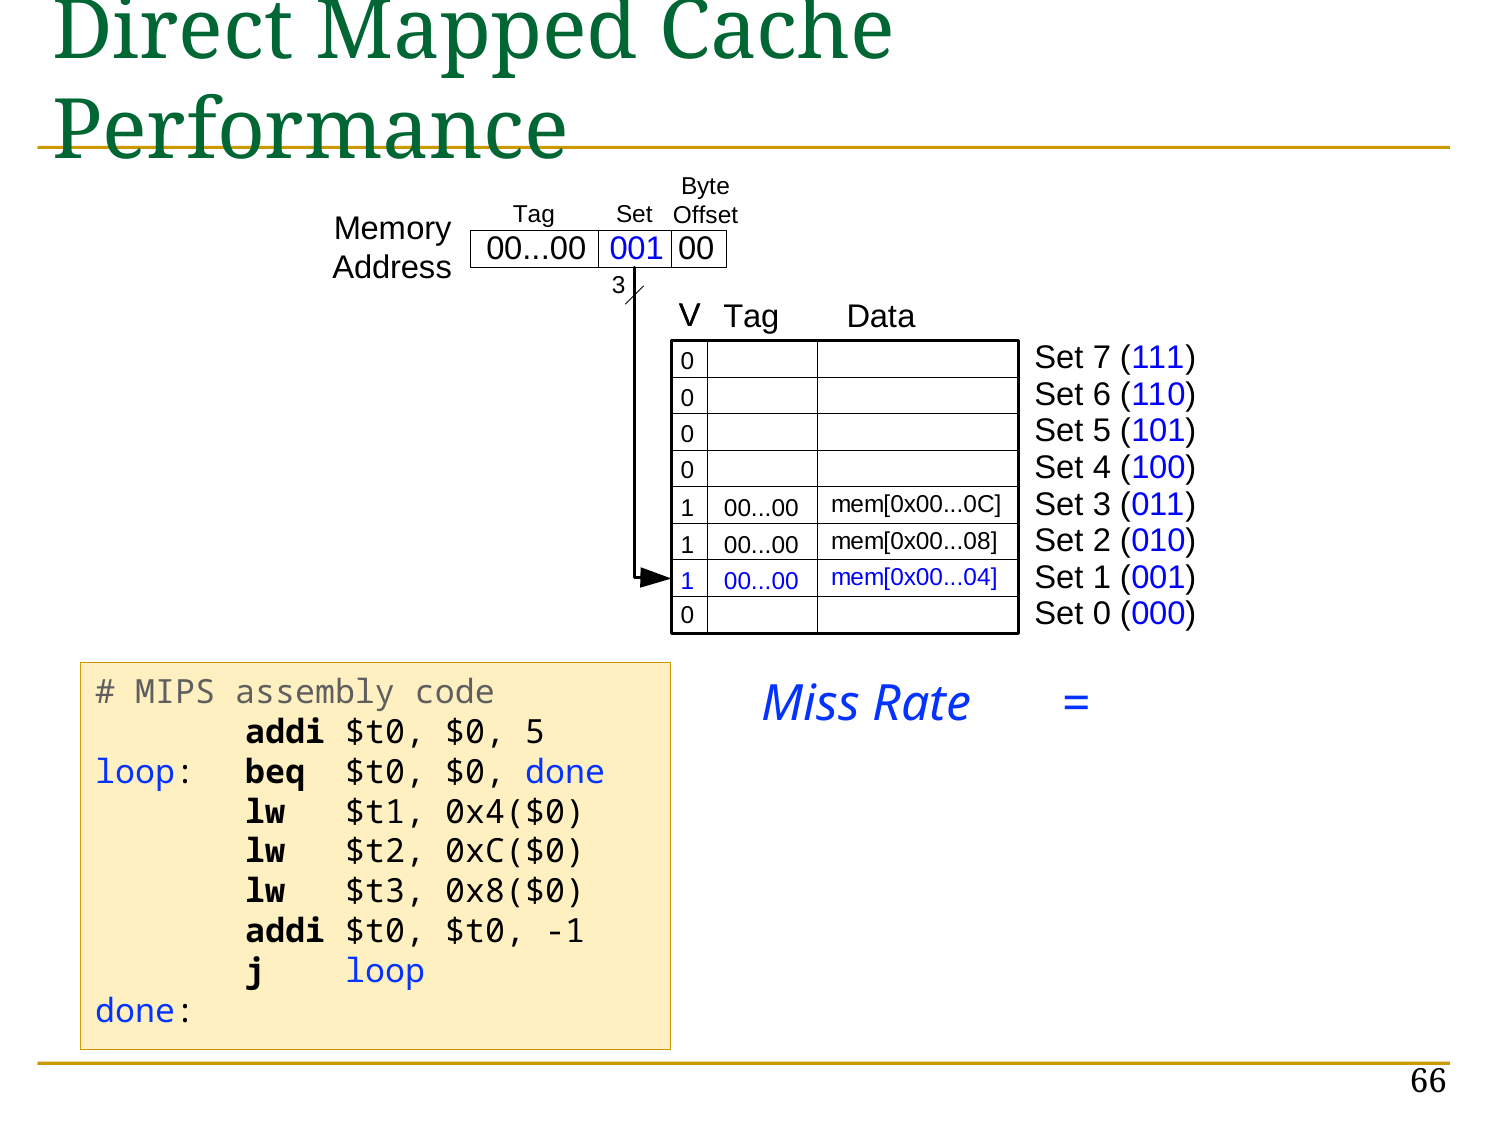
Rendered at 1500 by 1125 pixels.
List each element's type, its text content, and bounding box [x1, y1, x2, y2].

title Direct Mapped Cache Performance [37, 0, 1385, 150]
list Miss Rate = [746, 662, 1382, 1050]
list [305, 162, 1226, 642]
text_box 66 [1111, 1036, 1462, 1112]
list # MIPS assembly code addi $t0, $0, 5 loop: beq $t0, $0, done lw $t1, 0x4($0) lw $t2, 0xC($0) lw $t3, 0x8($0) addi $t0, $t0, -1 j loop done: [80, 662, 671, 1050]
